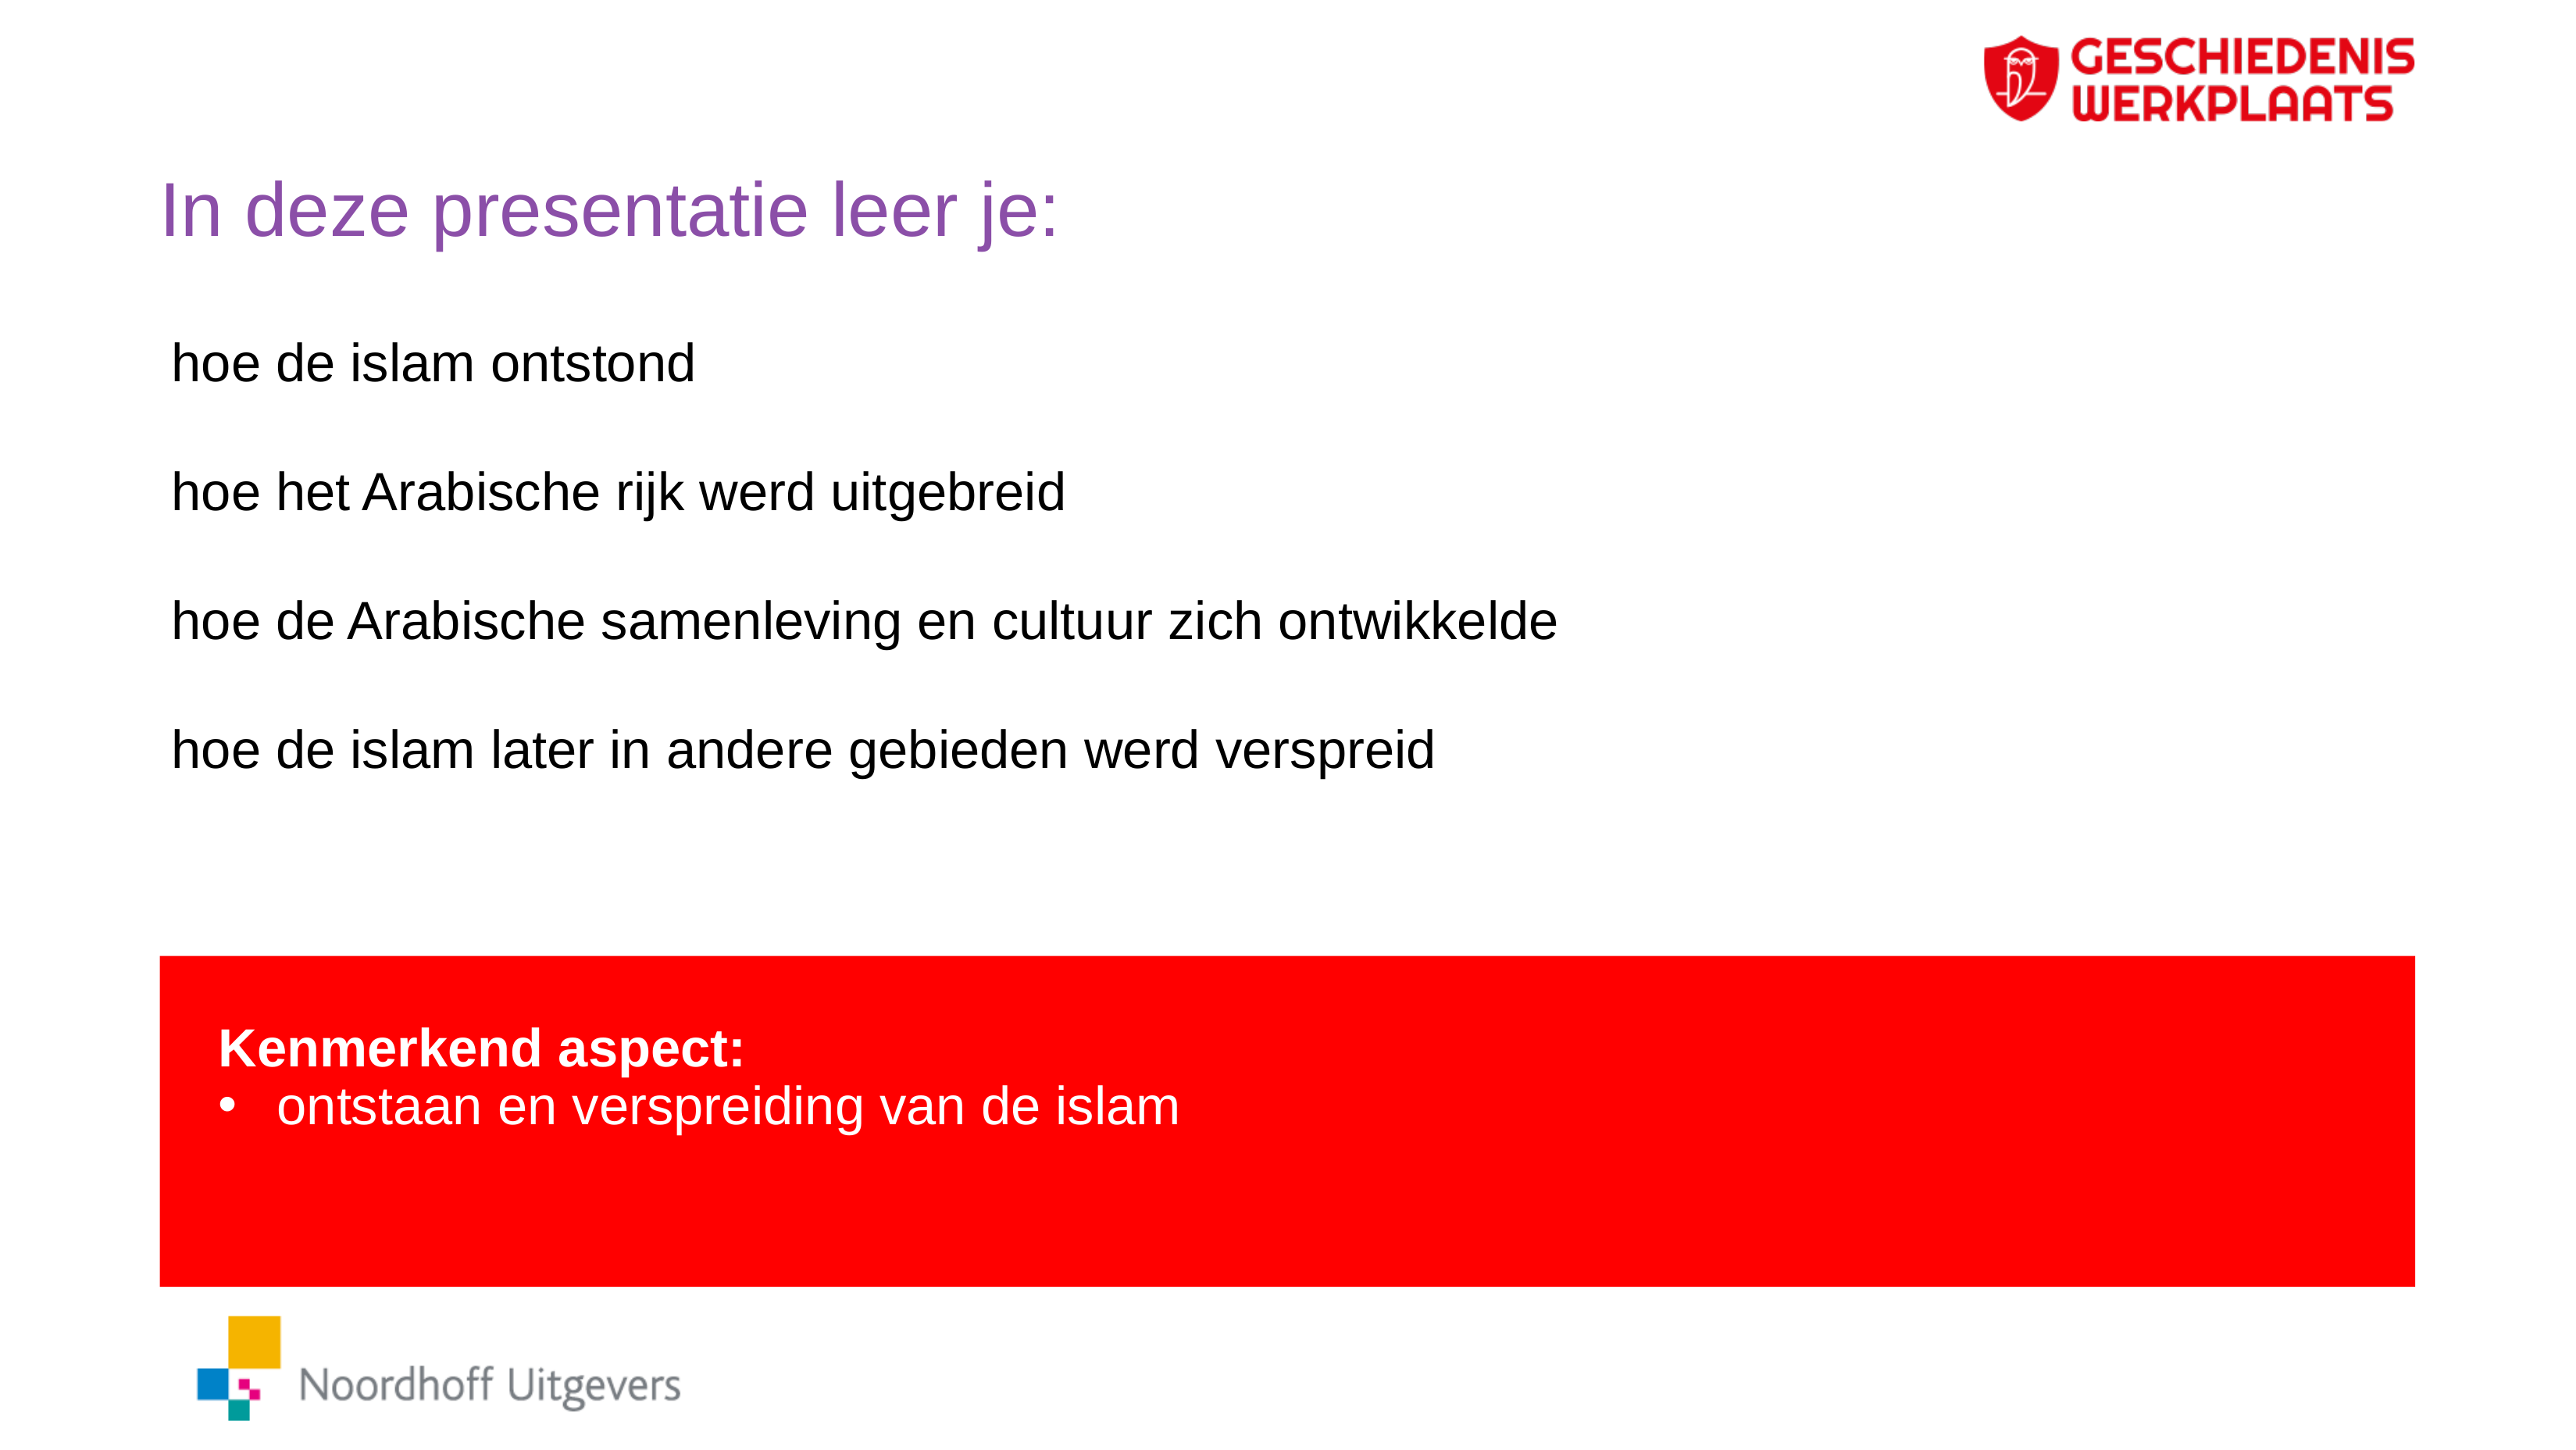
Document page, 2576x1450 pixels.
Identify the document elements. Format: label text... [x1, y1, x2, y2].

text_box Kenmerkend aspect: ontstaan en verspreiding van de islam [159, 955, 2416, 1288]
picture [1610, 0, 2576, 161]
list hoe de islam ontstond hoe het Arabische rijk werd uitgebreid hoe de Arabische samenleving en cultuur zich ontwikkelde hoe de islam later in andere gebieden werd verspreid [159, 322, 1893, 926]
title In deze presentatie leer je: [159, 159, 2416, 268]
picture [159, 1288, 799, 1449]
